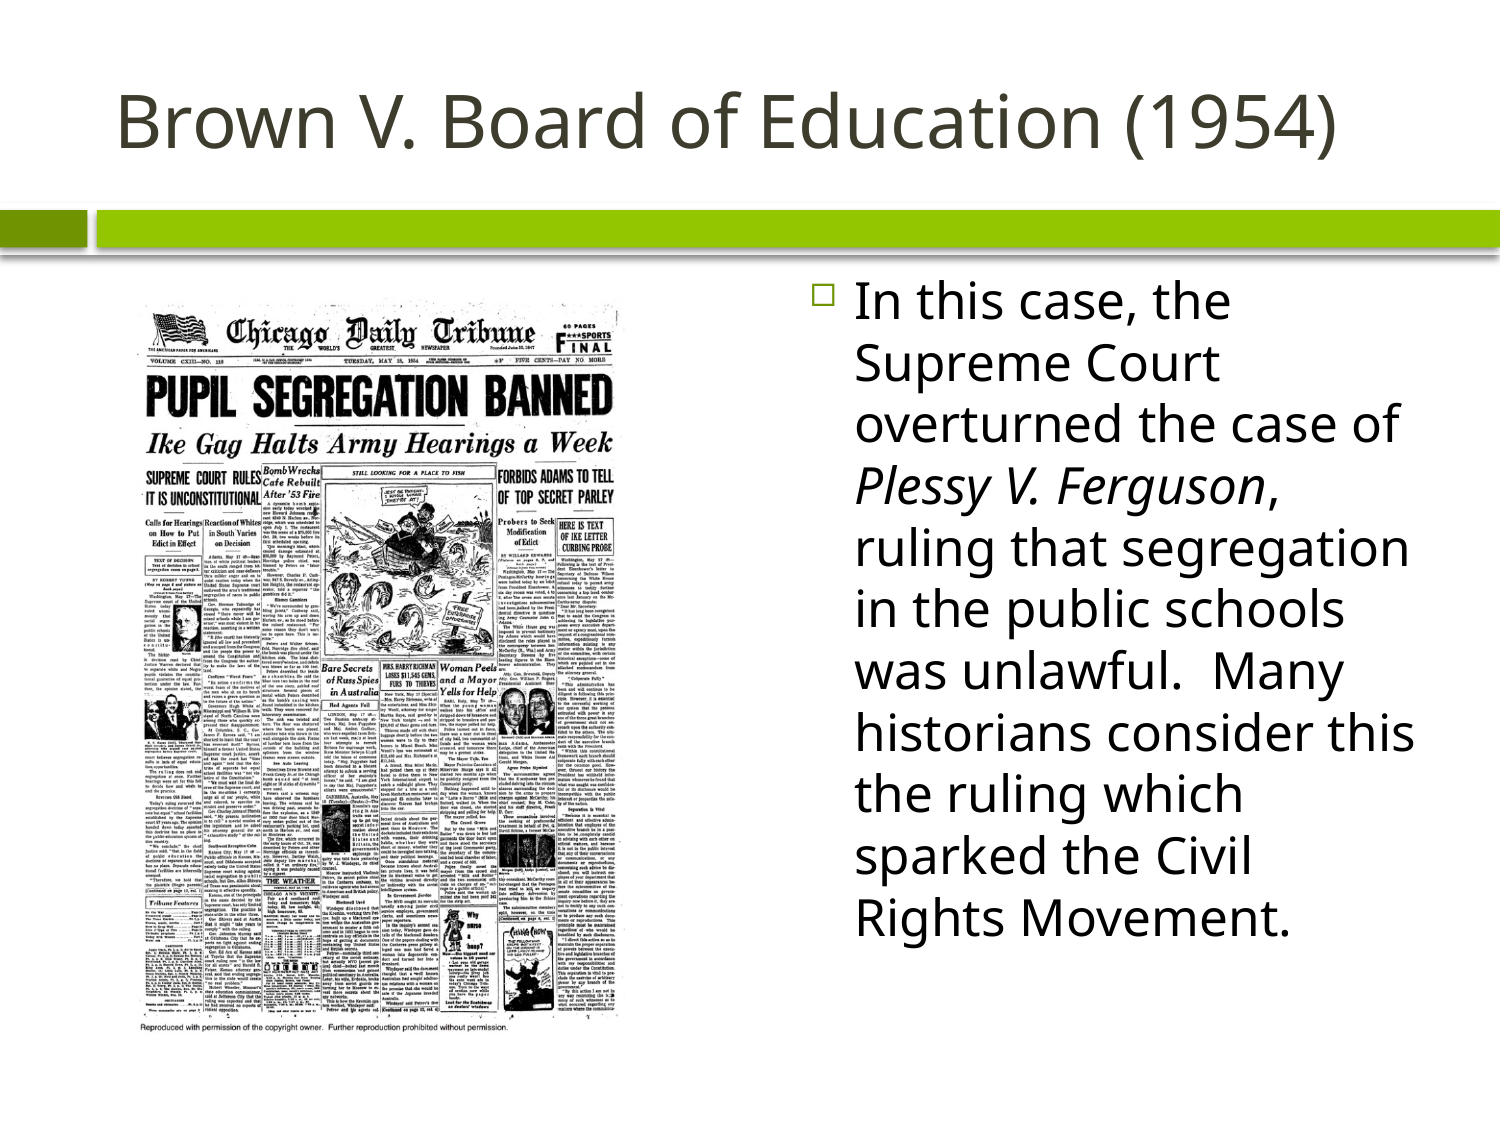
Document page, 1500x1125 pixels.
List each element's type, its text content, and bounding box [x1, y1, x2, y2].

title Brown V. Board of Education (1954) [99, 37, 1438, 200]
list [137, 274, 626, 1038]
list In this case, the Supreme Court overturned the case of Plessy V. Ferguson, ruling that segregation in the public schools was unlawful. Many historians consider this the ruling which sparked the Civil Rights Movement. [794, 260, 1433, 1011]
